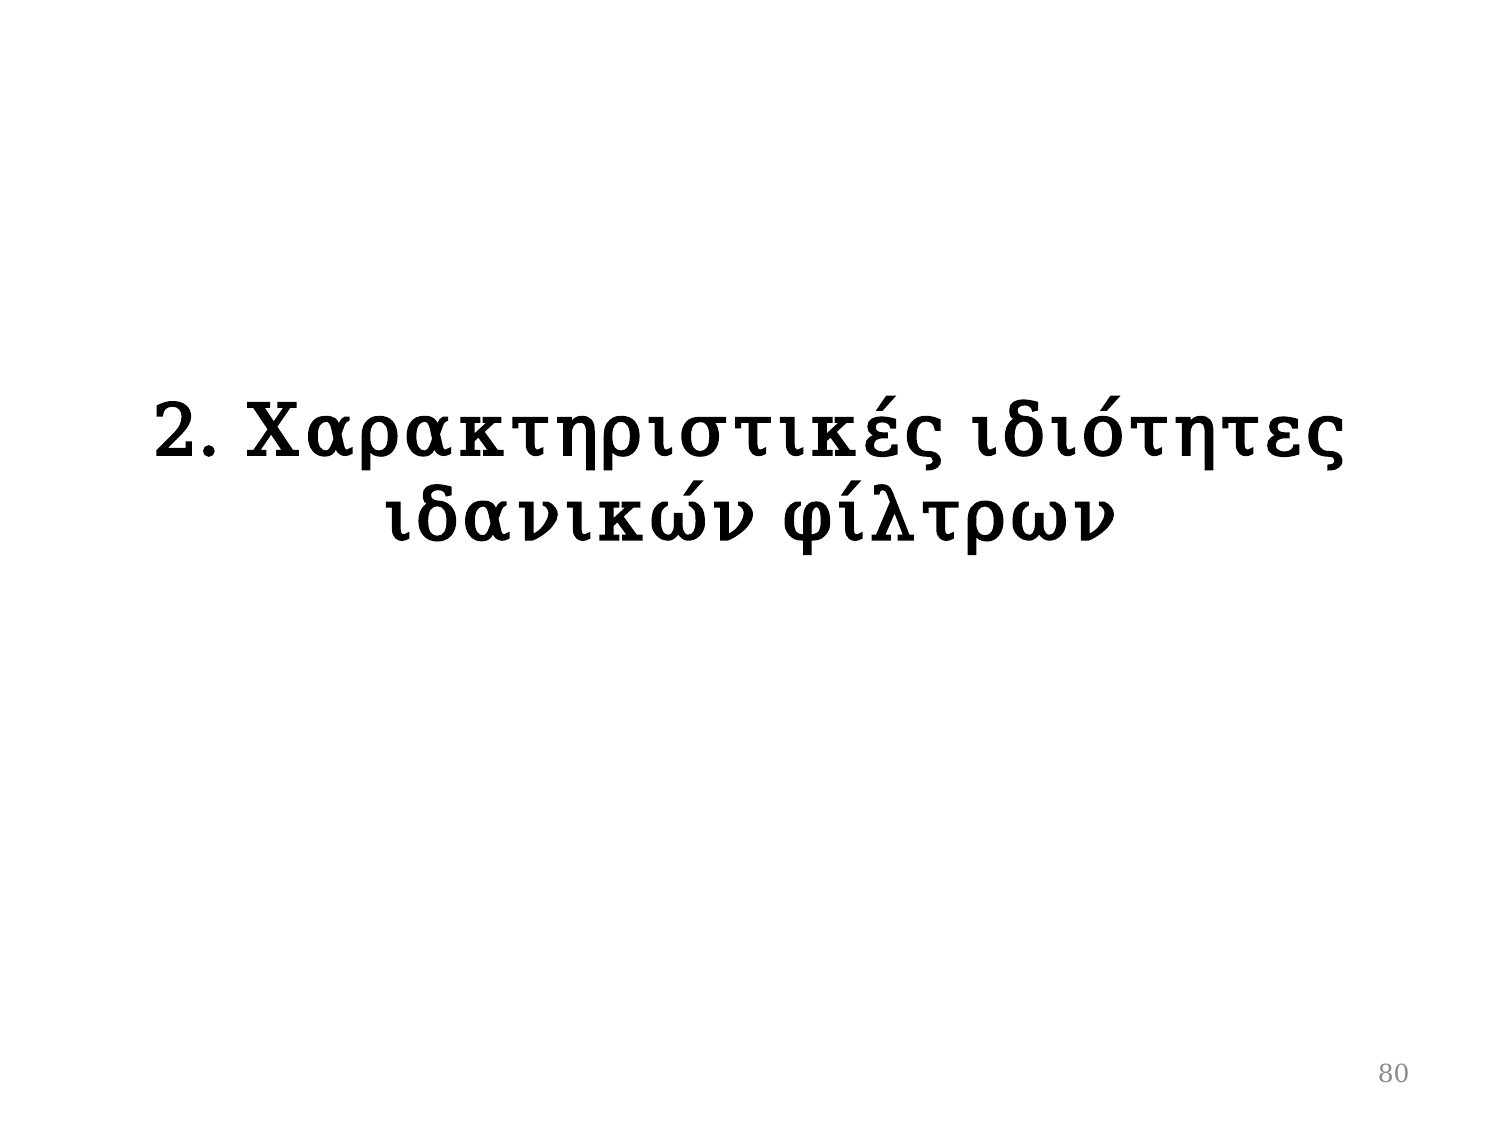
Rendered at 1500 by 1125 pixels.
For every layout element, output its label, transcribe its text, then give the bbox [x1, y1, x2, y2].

title 2. Χαρακτηριστικές ιδιότητες ιδανικών φίλτρων [75, 375, 1425, 563]
slide_number 80 [1074, 1042, 1425, 1103]
